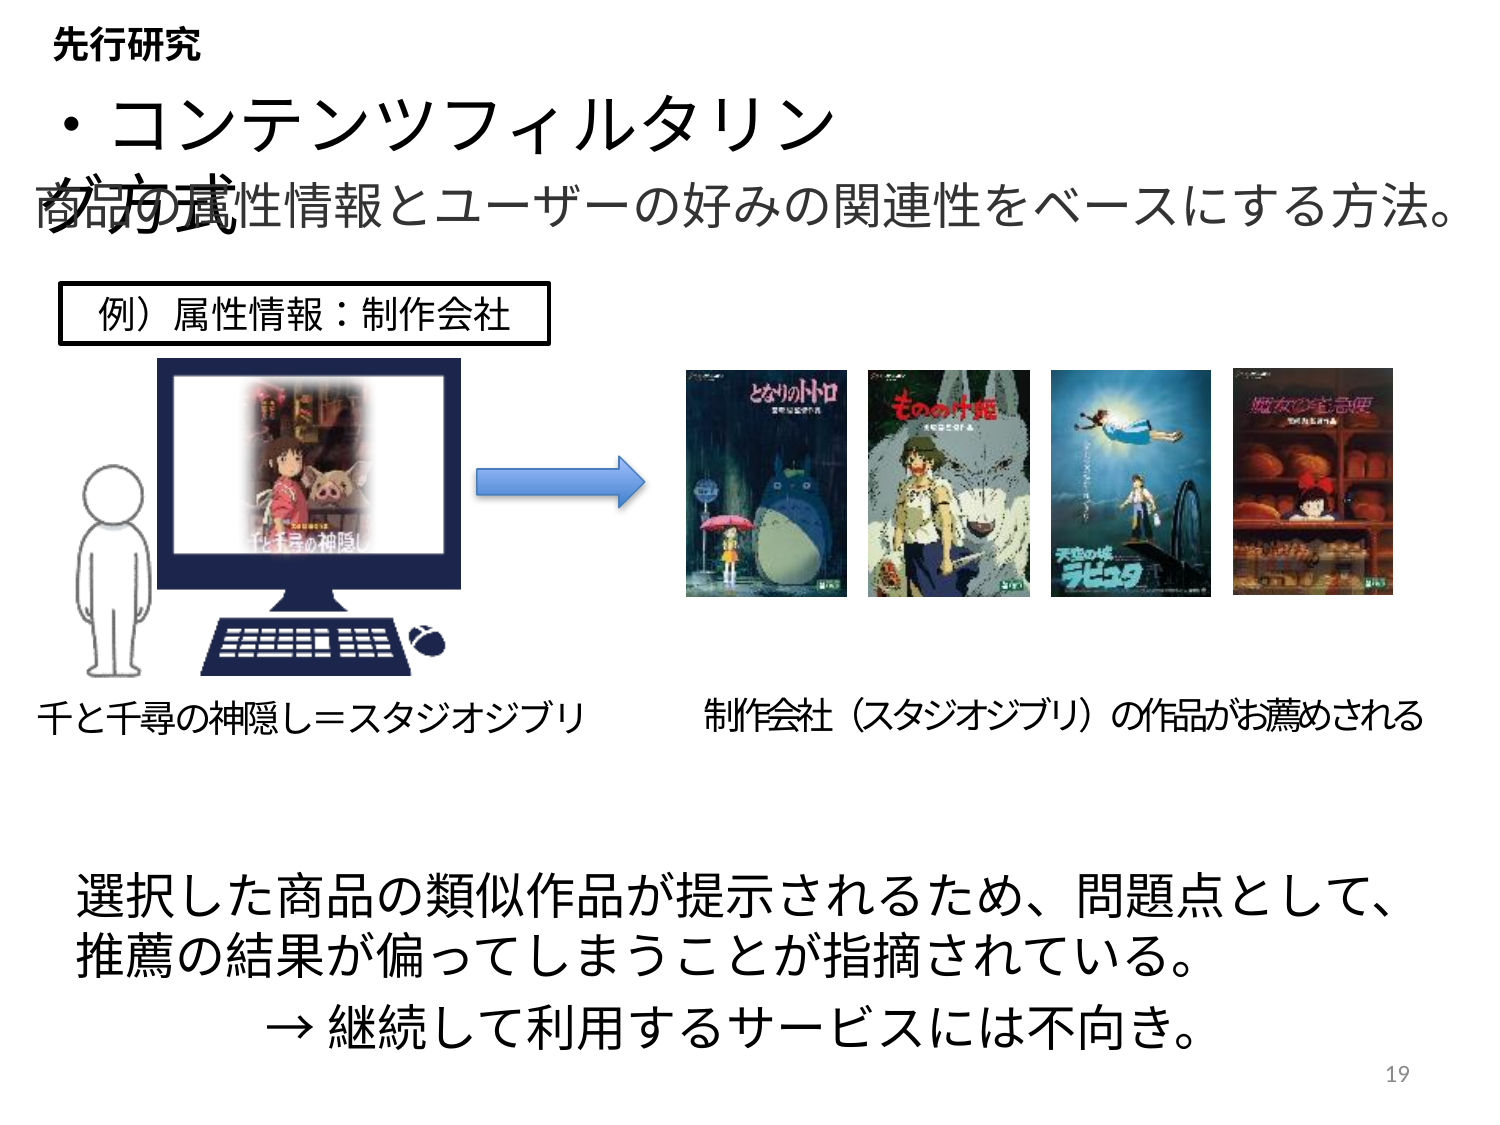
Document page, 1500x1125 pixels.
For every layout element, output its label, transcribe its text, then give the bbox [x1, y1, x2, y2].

text_box [476, 455, 646, 509]
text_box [36, 358, 461, 684]
text_box ・コンテンツフィルタリング方式 [23, 75, 914, 163]
slide_number 19 [1074, 1042, 1425, 1103]
text_box 千と千尋の神隠し＝スタジオジブリ [21, 687, 681, 748]
text_box 例）属性情報：制作会社 [60, 283, 550, 344]
text_box 選択した商品の類似作品が提示されるため、問題点として、推薦の結果が偏ってしまうことが指摘されている。 [60, 857, 1447, 993]
text_box 商品の属性情報とユーザーの好みの関連性をベースにする方法。 [18, 166, 1500, 242]
text_box →継続して利用するサービスには不向き。 [250, 988, 1250, 1064]
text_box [686, 368, 1500, 792]
text_box 先行研究 [30, 2, 224, 84]
